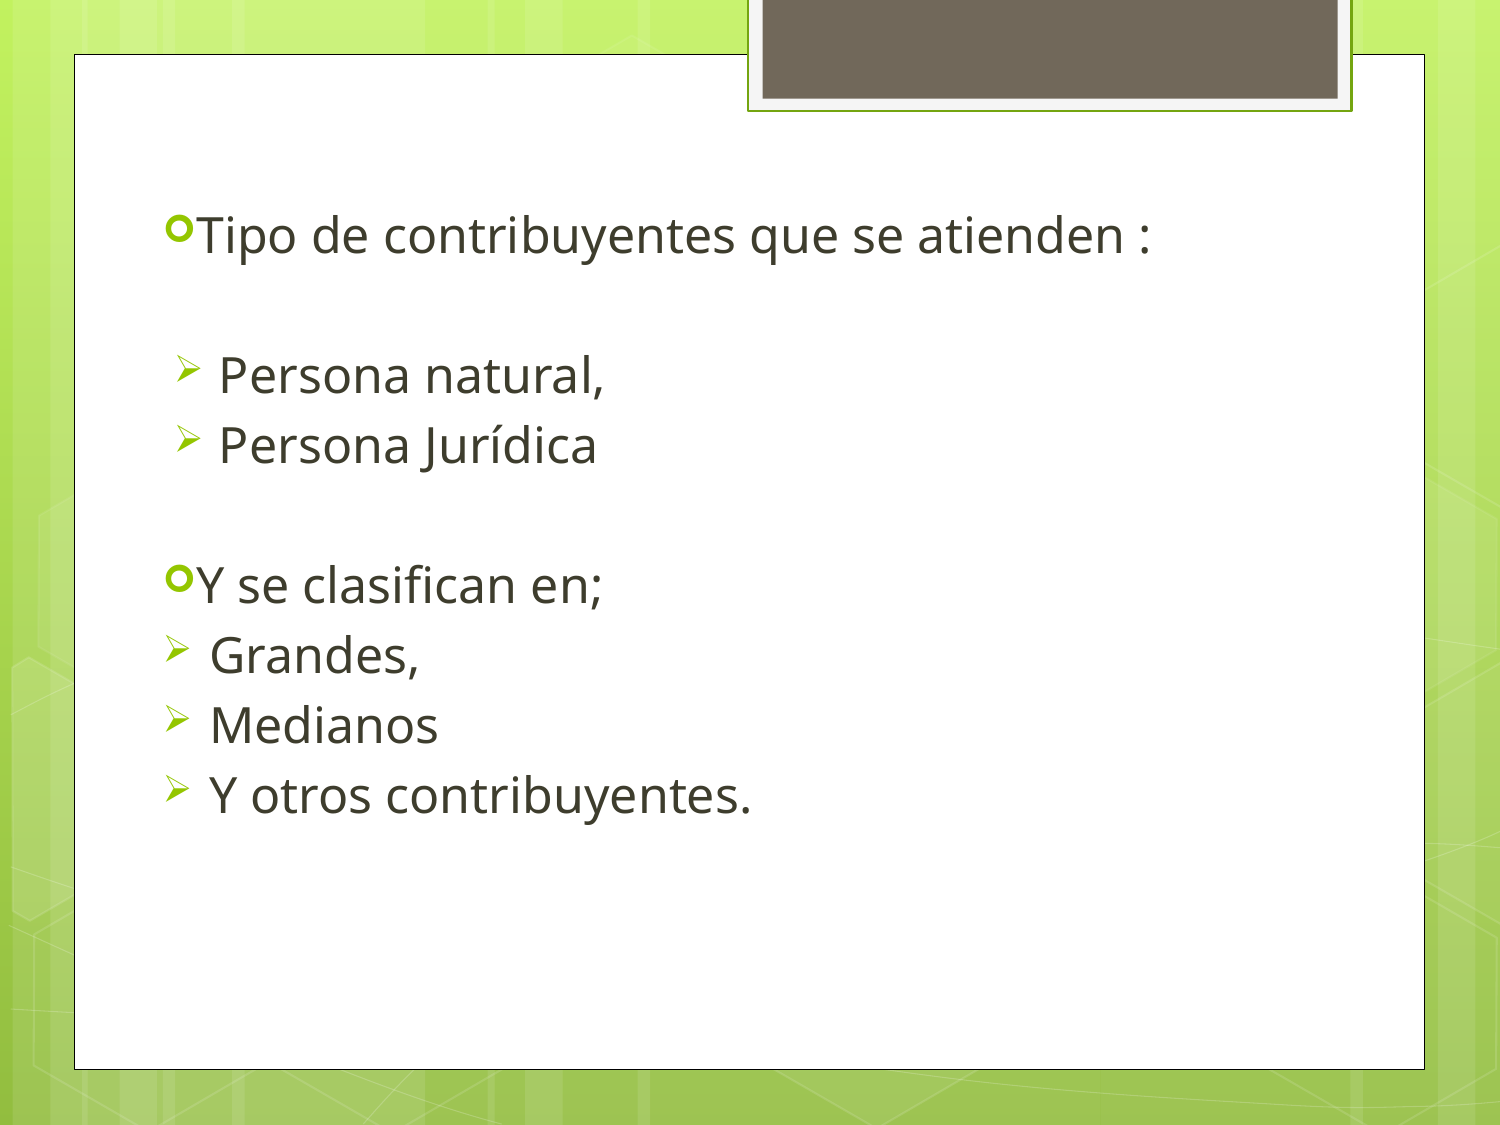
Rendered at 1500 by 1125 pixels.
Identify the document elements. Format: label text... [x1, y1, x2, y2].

list Tipo de contribuyentes que se atienden : Persona natural, Persona Jurídica Y se clasifican en; Grandes, Medianos Y otros contribuyentes. [147, 196, 1382, 941]
